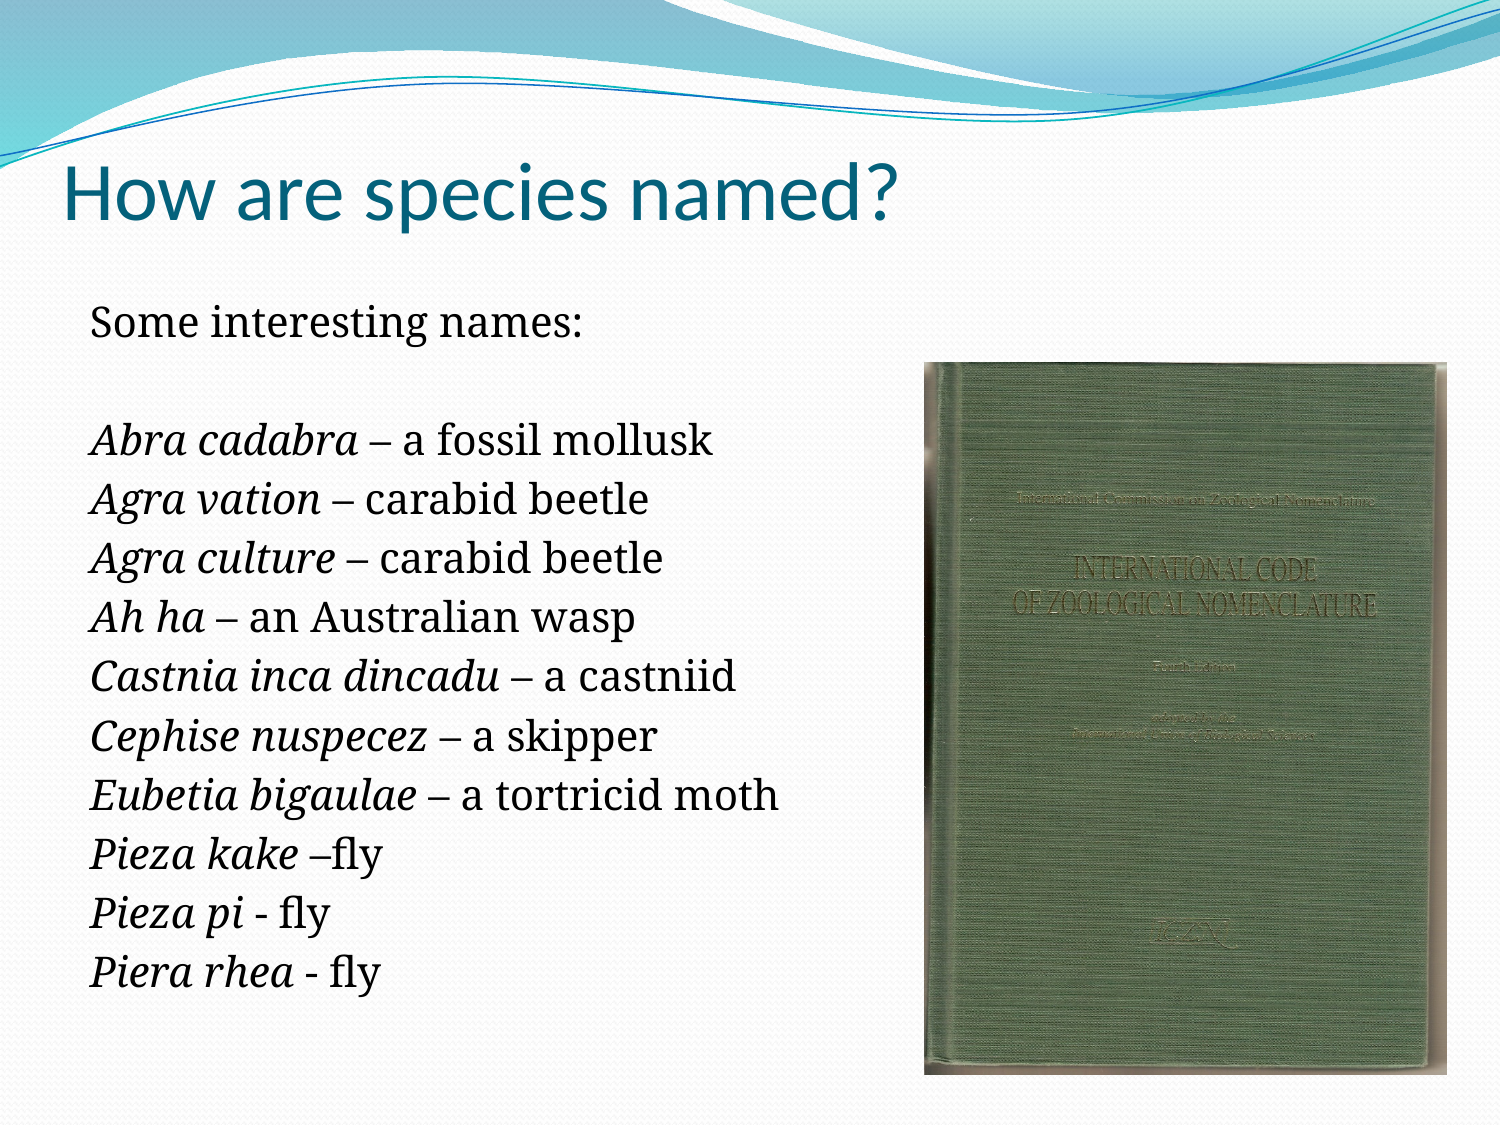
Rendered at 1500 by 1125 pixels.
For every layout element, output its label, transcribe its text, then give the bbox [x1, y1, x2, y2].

picture [924, 362, 1447, 1076]
title How are species named? [62, 50, 1413, 238]
list Some interesting names: Abra cadabra – a fossil mollusk Agra vation – carabid beetle Agra culture – carabid beetle Ah ha – an Australian wasp Castnia inca dincadu – a castniid Cephise nuspecez – a skipper Eubetia bigaulae – a tortricid moth Pieza kake –fly Pieza pi - fly Piera rhea - fly [75, 287, 938, 1008]
